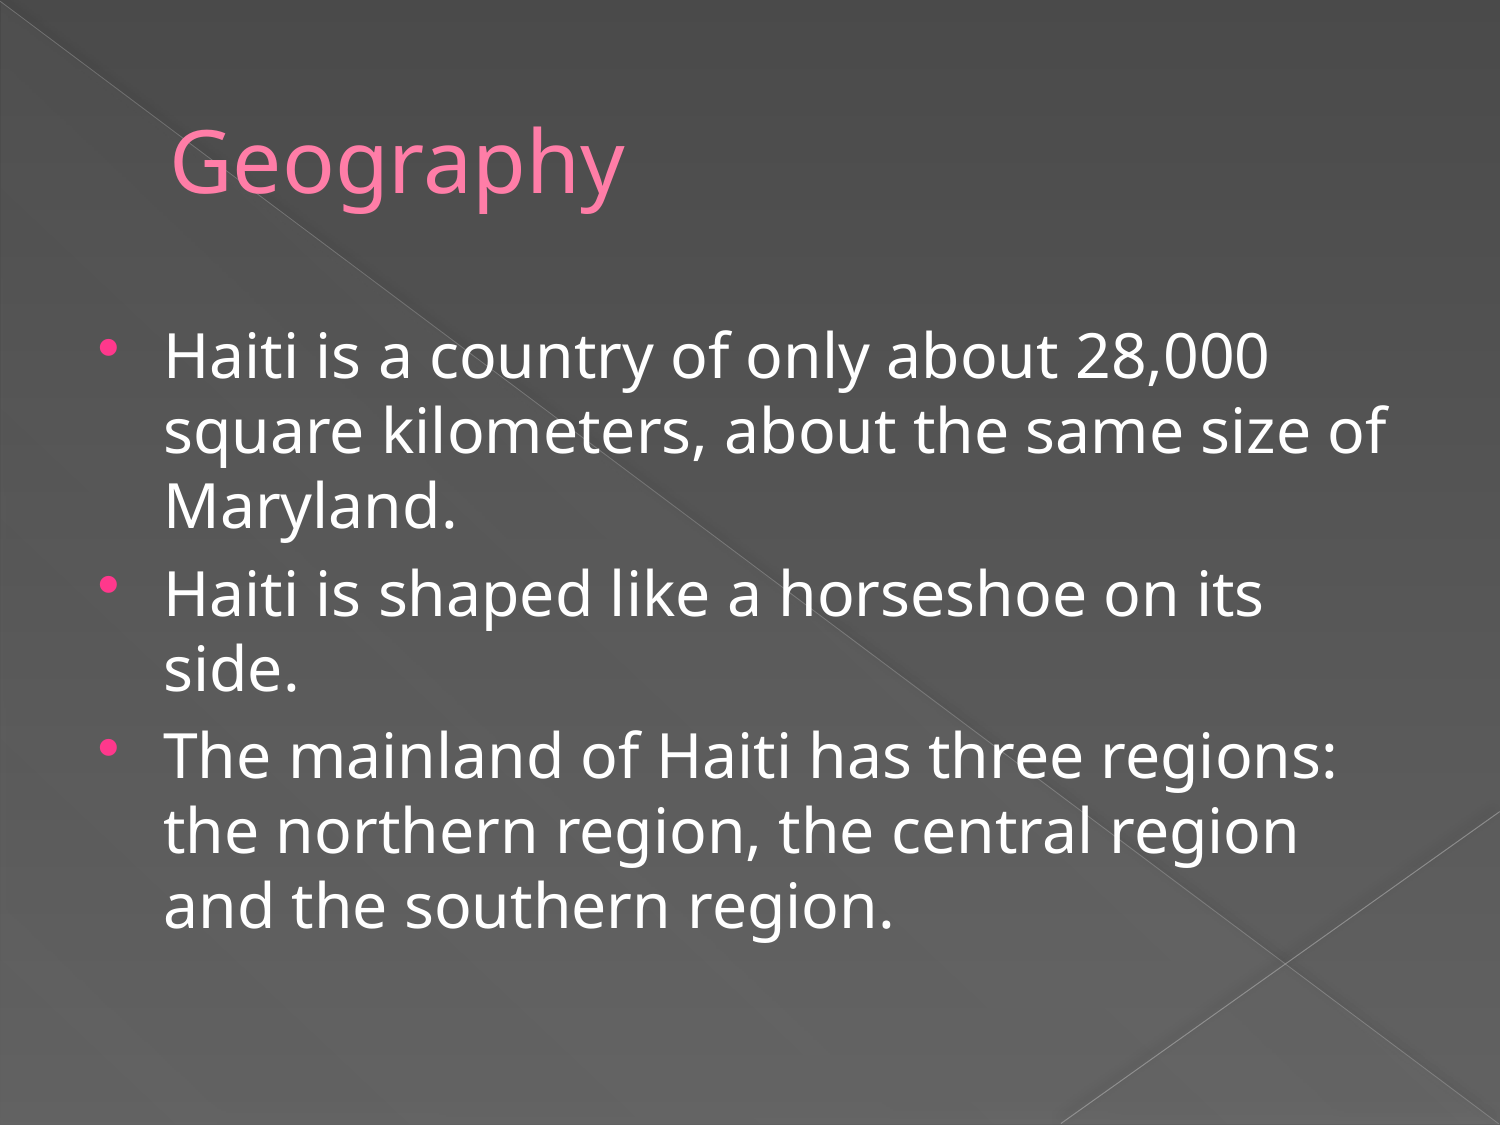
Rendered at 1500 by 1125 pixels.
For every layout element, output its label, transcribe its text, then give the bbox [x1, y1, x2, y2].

list Haiti is a country of only about 28,000 square kilometers, about the same size of Maryland. Haiti is shaped like a horseshoe on its side. The mainland of Haiti has three regions: the northern region, the central region and the southern region. [75, 308, 1425, 1059]
title Geography [75, 43, 1425, 274]
